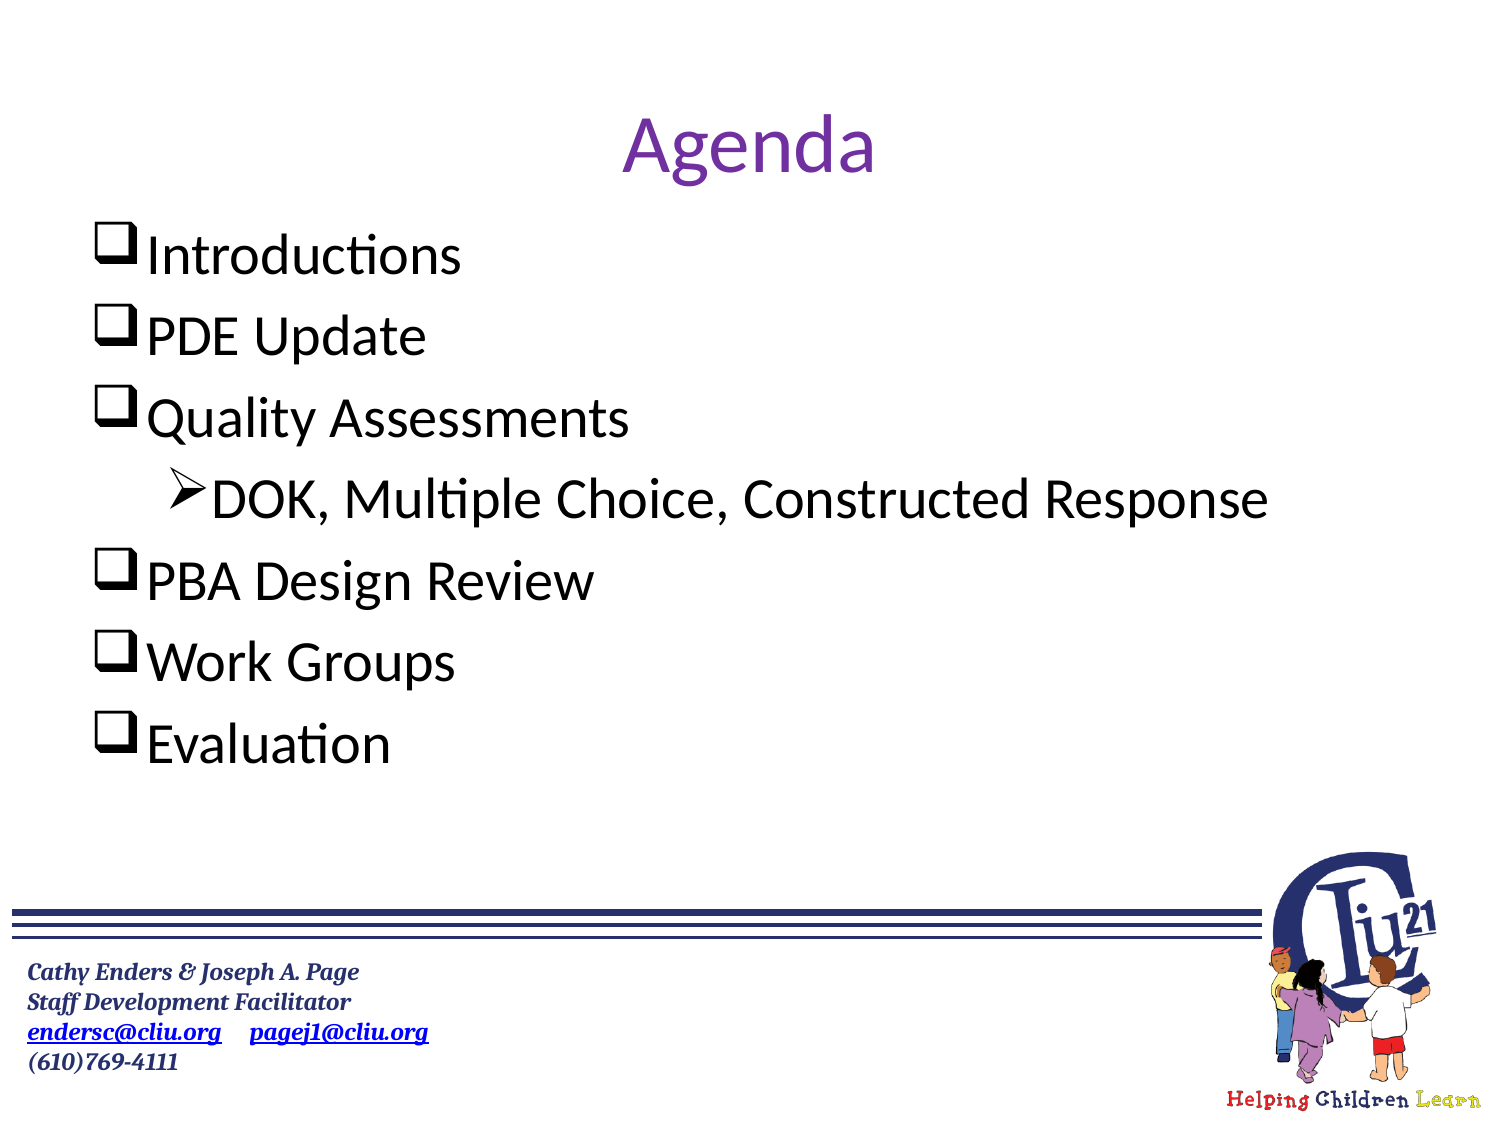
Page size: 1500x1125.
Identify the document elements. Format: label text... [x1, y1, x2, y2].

text_box Cathy Enders & Joseph A. Page Staff Development Facilitator endersc@cliu.org pagej1@cliu.org (610)769-4111 [12, 947, 579, 1083]
list Introductions PDE Update Quality Assessments DOK, Multiple Choice, Constructed Response PBA Design Review Work Groups Evaluation [75, 208, 1425, 909]
picture [1208, 837, 1500, 1121]
title Agenda [75, 45, 1425, 208]
